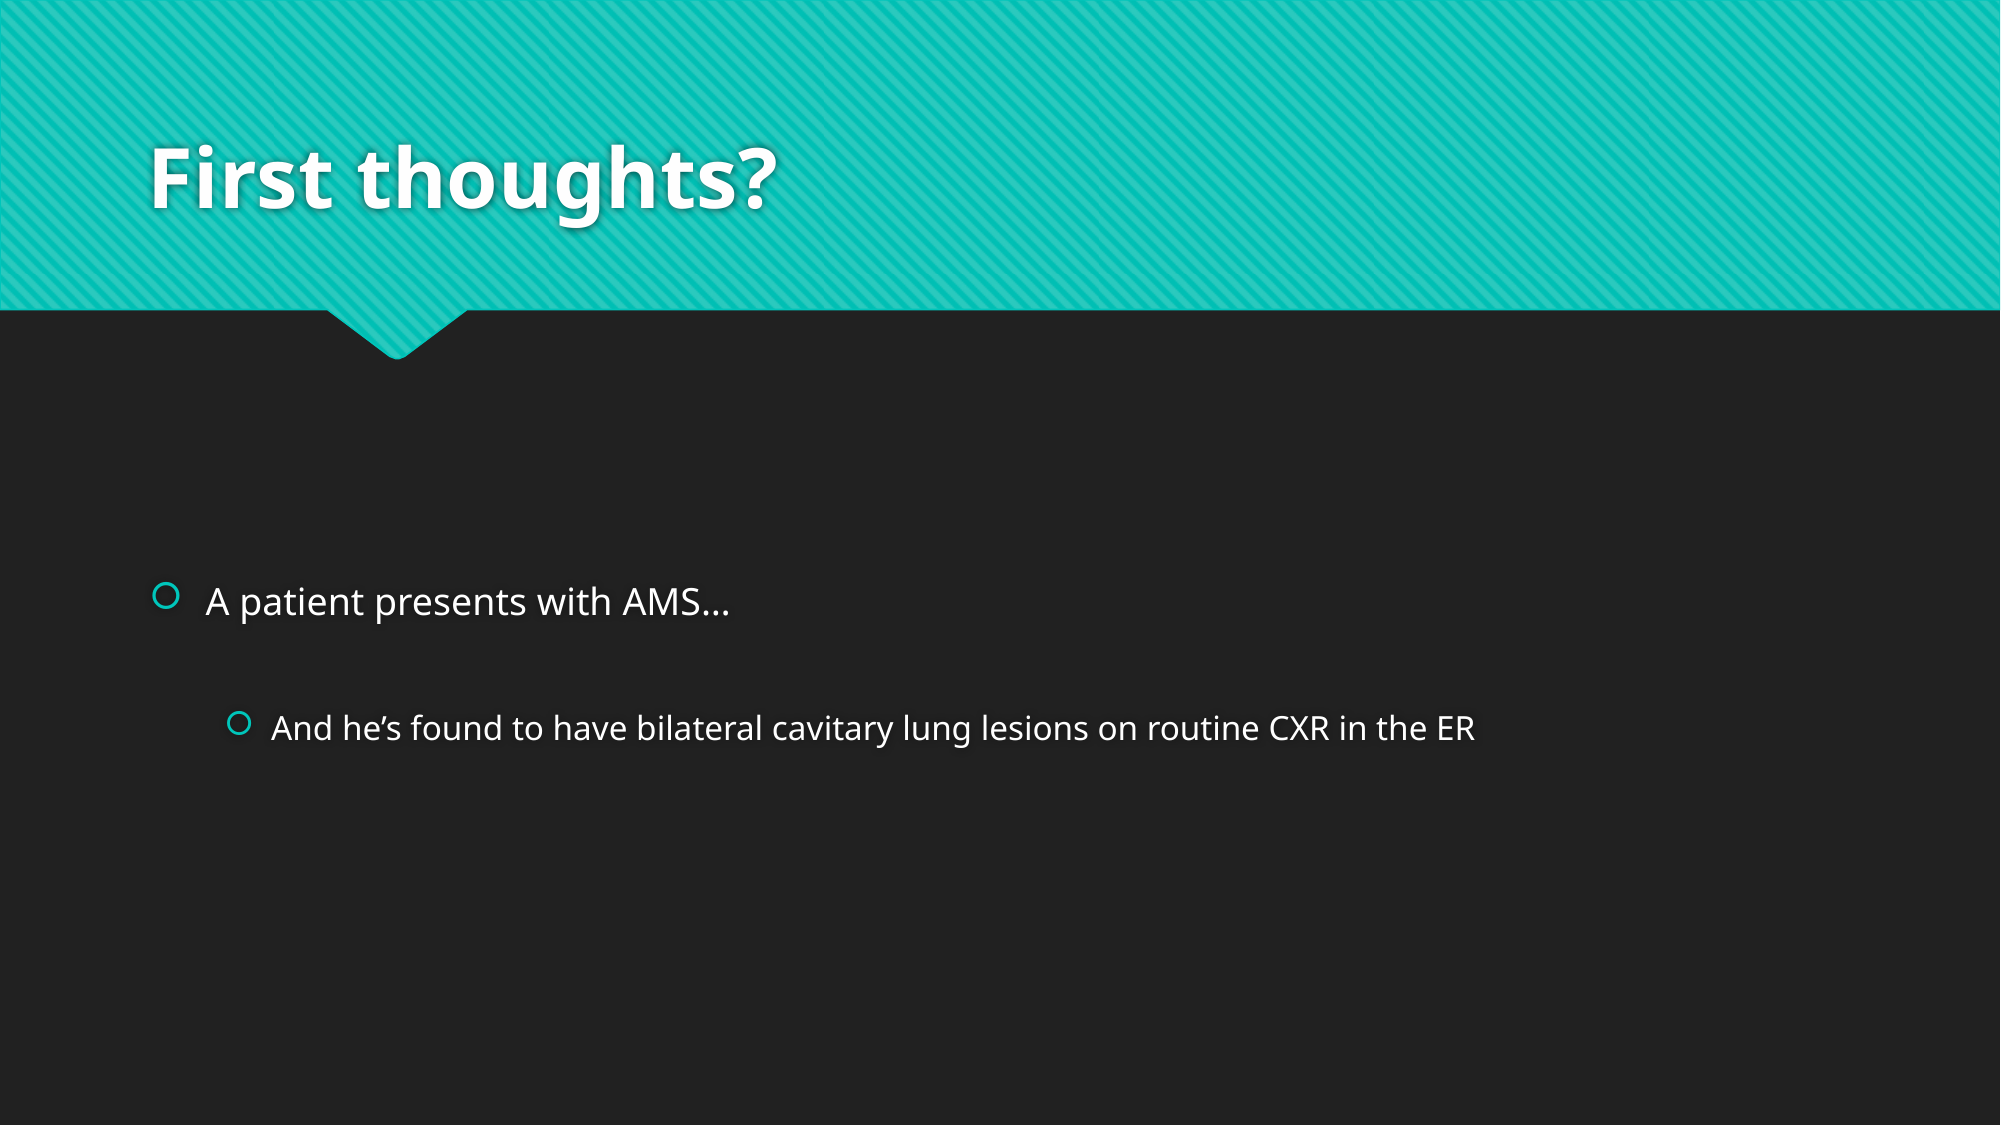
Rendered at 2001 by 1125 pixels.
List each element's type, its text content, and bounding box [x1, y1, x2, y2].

title First thoughts? [132, 73, 1868, 233]
list A patient presents with AMS… And he’s found to have bilateral cavitary lung lesions on routine CXR in the ER [134, 364, 1866, 962]
